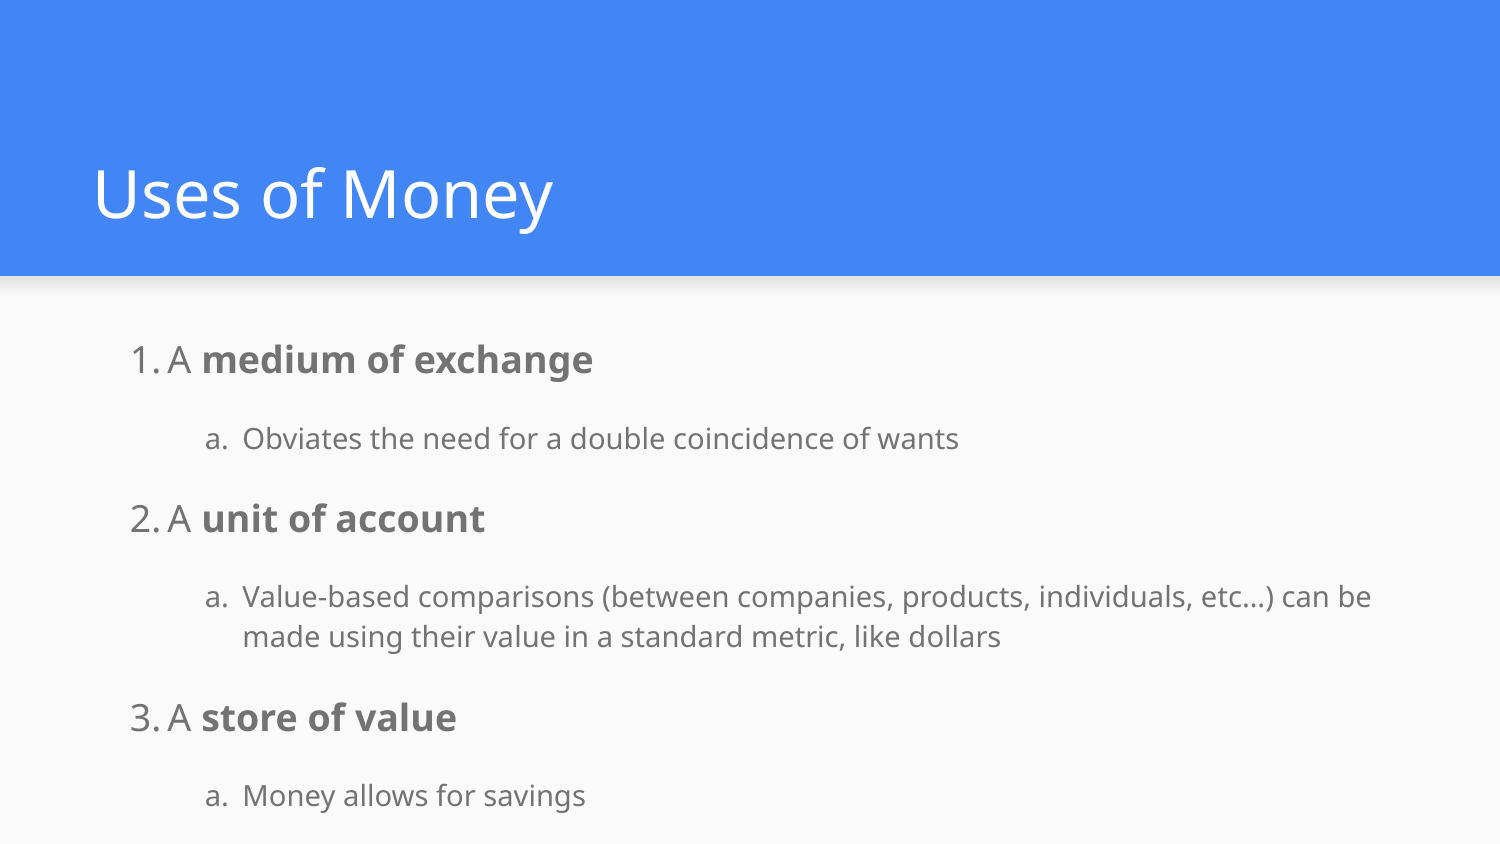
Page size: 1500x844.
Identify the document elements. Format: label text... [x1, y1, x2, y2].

list A medium of exchange Obviates the need for a double coincidence of wants A unit of account Value-based comparisons (between companies, products, individuals, etc…) can be made using their value in a standard metric, like dollars A store of value Money allows for savings This function is undermined by inflation but bolstered by deflation [77, 314, 1427, 760]
title Uses of Money [77, 121, 1427, 248]
